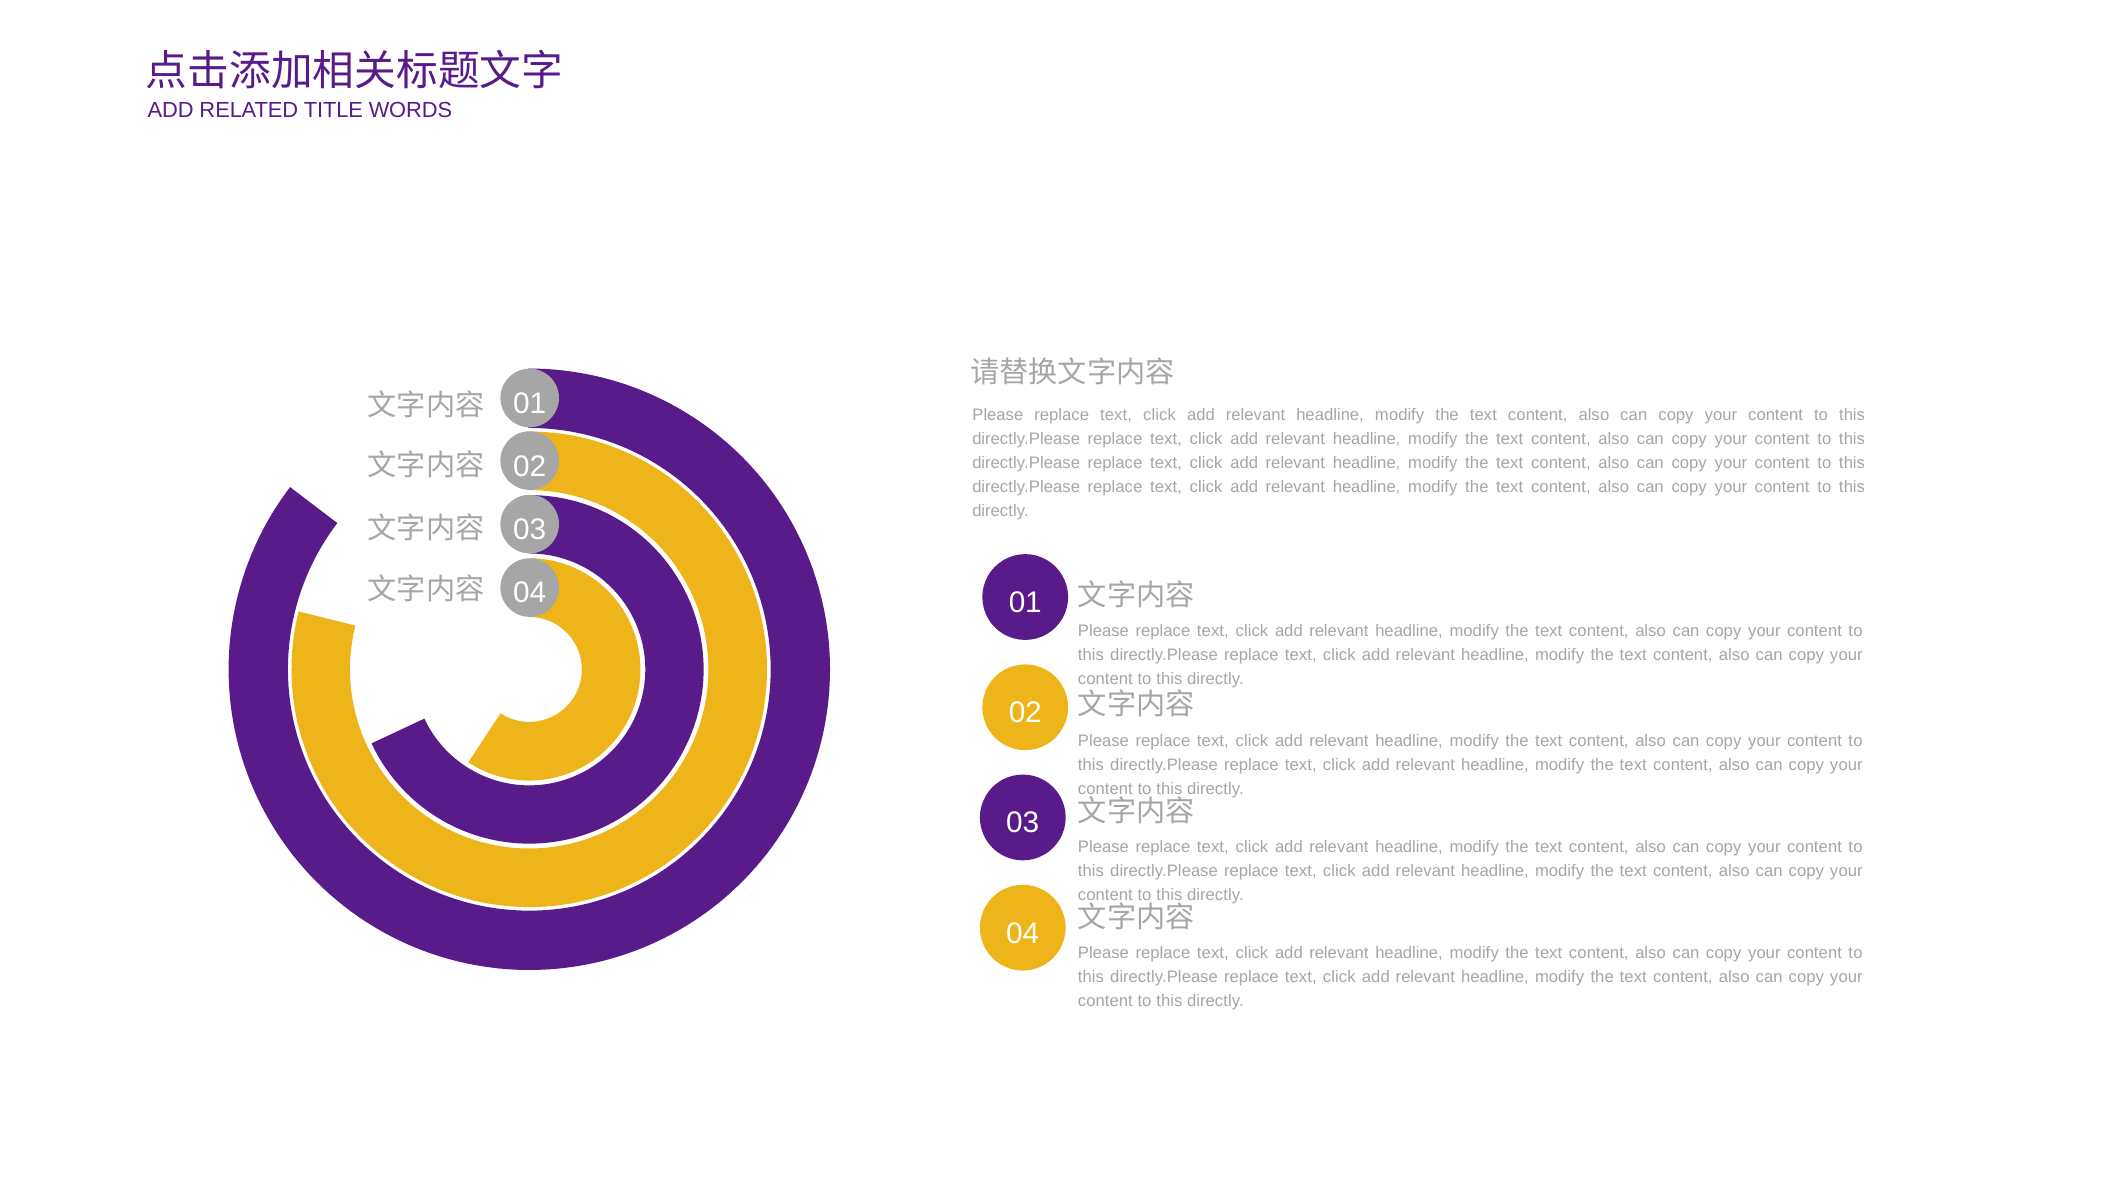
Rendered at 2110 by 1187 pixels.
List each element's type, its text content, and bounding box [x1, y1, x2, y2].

text_box 03 [978, 773, 1067, 862]
text_box 文字内容 [1077, 904, 1251, 933]
text_box 点击添加相关标题文字 [145, 43, 564, 95]
text_box 04 [978, 883, 1067, 972]
text_box 文字内容 [1077, 798, 1251, 827]
text_box 文字内容 [1077, 688, 1251, 721]
text_box ADD RELATED TITLE WORDS [147, 96, 453, 123]
text_box Please replace text, click add relevant headline, modify the text content, also can copy your content to this directly.Please replace text, click add relevant headline, modify the text content, also can copy your content to this directly. [1077, 937, 1864, 1010]
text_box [228, 368, 830, 971]
text_box Please replace text, click add relevant headline, modify the text content, also can copy your content to this directly.Please replace text, click add relevant headline, modify the text content, also can copy your content to this directly. [1077, 615, 1864, 688]
text_box Please replace text, click add relevant headline, modify the text content, also can copy your content to this directly.Please replace text, click add relevant headline, modify the text content, also can copy your content to this directly. [1077, 725, 1864, 798]
text_box 02 [981, 663, 1070, 752]
text_box 01 [981, 553, 1070, 641]
text_box 请替换文字内容 [970, 346, 1209, 389]
text_box Please replace text, click add relevant headline, modify the text content, also can copy your content to this directly.Please replace text, click add relevant headline, modify the text content, also can copy your content to this directly.Please replace text, click add relevant headline, modify the text content, also can copy your content to this directly.Please replace text, click add relevant headline, modify the text content, also can copy your content to this directly. [972, 399, 1867, 520]
text_box 文字内容 [1077, 569, 1251, 611]
text_box Please replace text, click add relevant headline, modify the text content, also can copy your content to this directly.Please replace text, click add relevant headline, modify the text content, also can copy your content to this directly. [1077, 831, 1864, 904]
